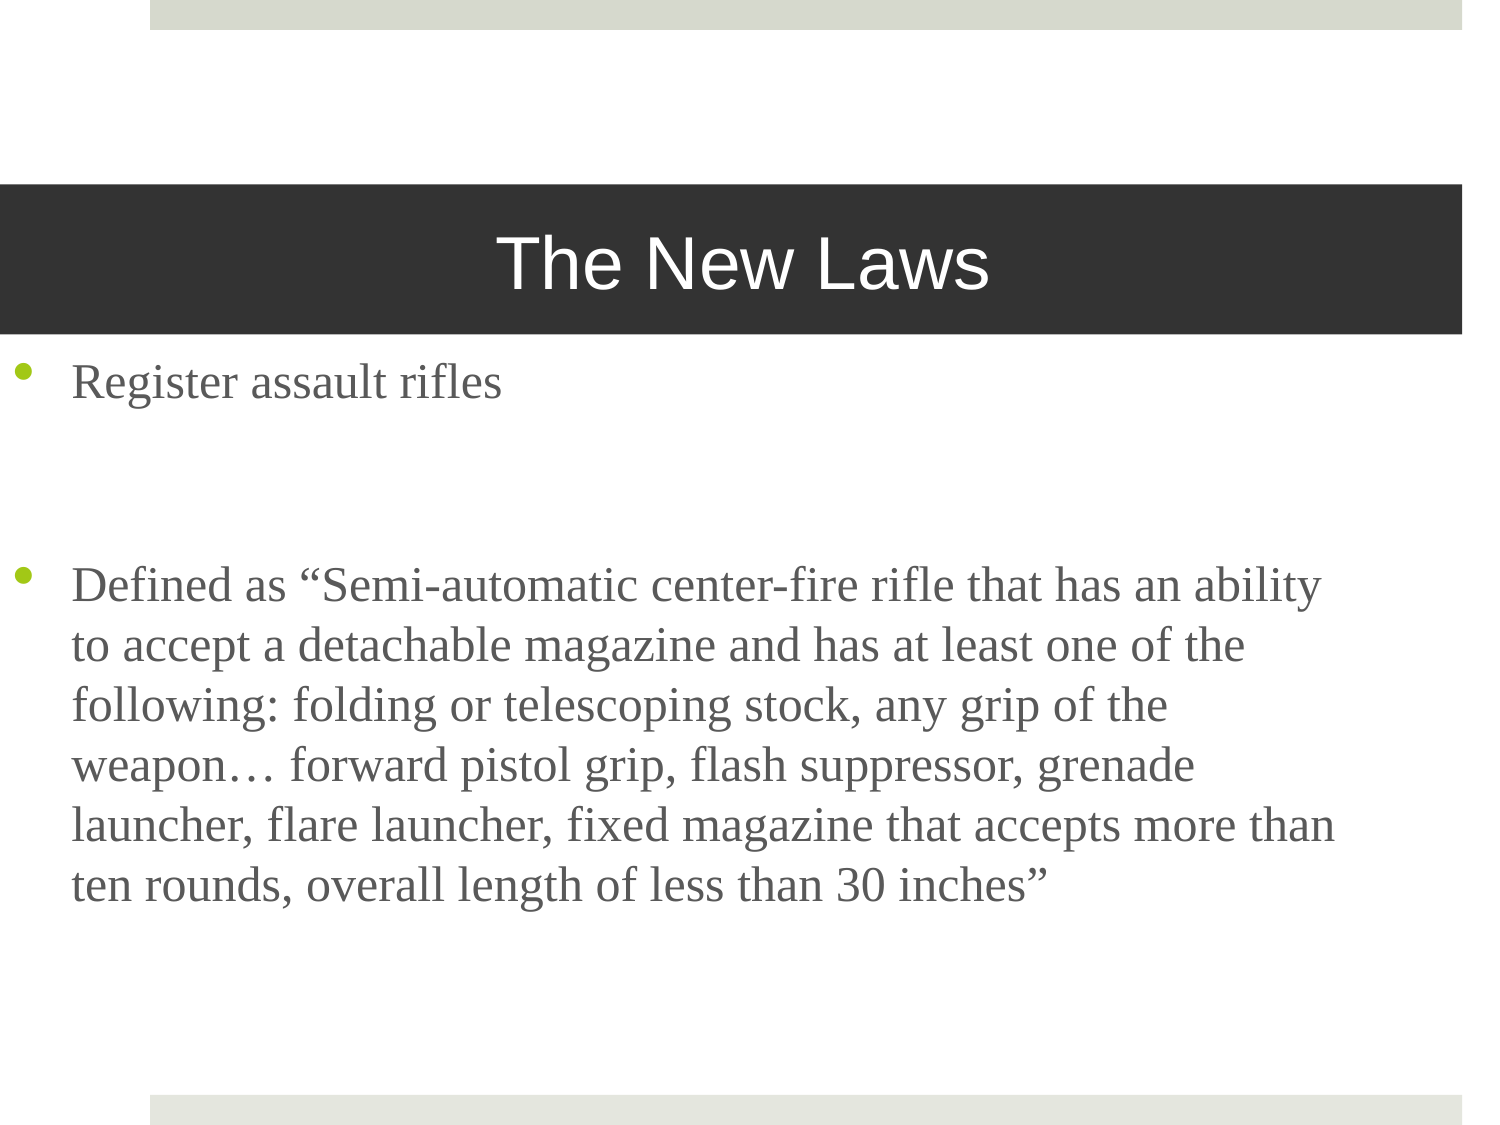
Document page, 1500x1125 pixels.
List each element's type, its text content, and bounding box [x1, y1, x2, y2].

list Register assault rifles Defined as “Semi-automatic center-fire rifle that has an ability to accept a detachable magazine and has at least one of the following: folding or telescoping stock, any grip of the weapon… forward pistol grip, flash suppressor, grenade launcher, flare launcher, fixed magazine that accepts more than ten rounds, overall length of less than 30 inches” [0, 340, 1363, 1125]
title The New Laws [0, 184, 1463, 335]
